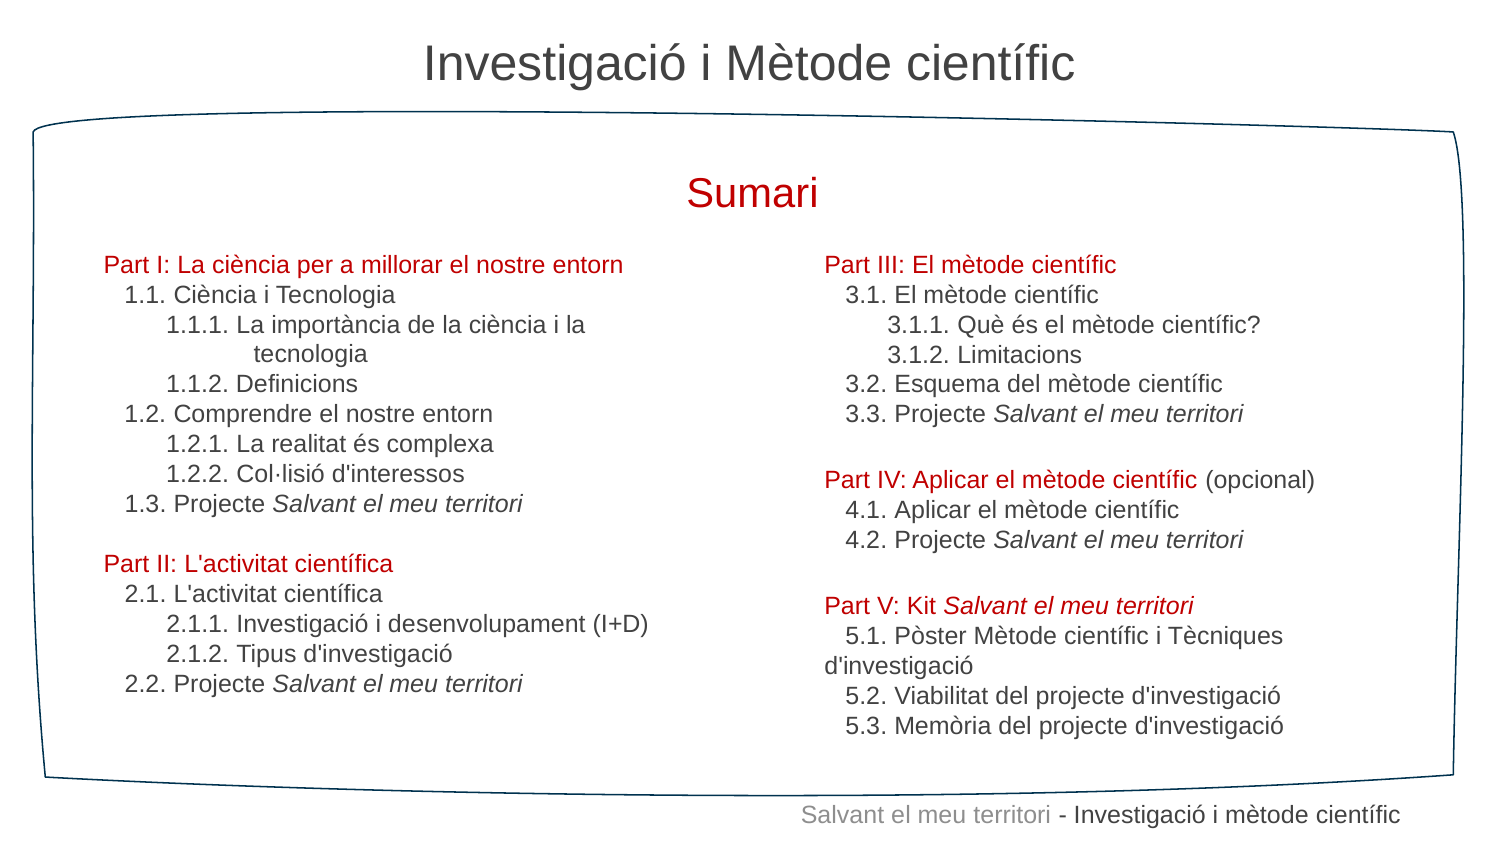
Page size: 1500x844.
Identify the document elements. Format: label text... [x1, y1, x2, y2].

title Investigació i Mètode científic [0, 20, 1499, 106]
text_box Sumari [88, 148, 1417, 234]
text_box [32, 111, 1464, 790]
text_box Part I: La ciència per a millorar el nostre entorn 1.1. Ciència i Tecnologia 1.1.1. La importància de la ciència i la tecnologia 1.1.2. Definicions 1.2. Comprendre el nostre entorn 1.2.1. La realitat és complexa 1.2.2. Col·lisió d'interessos 1.3. Projecte Salvant el meu territori Part II: L'activitat científica 2.1. L'activitat científica 2.1.1. Investigació i desenvolupament (I+D) 2.1.2. Tipus d'investigació 2.2. Projecte Salvant el meu territori [88, 240, 696, 705]
text_box Part III: El mètode científic 3.1. El mètode científic 3.1.1. Què és el mètode científic? 3.1.2. Limitacions 3.2. Esquema del mètode científic 3.3. Projecte Salvant el meu territori Part IV: Aplicar el mètode científic (opcional) 4.1. Aplicar el mètode científic 4.2. Projecte Salvant el meu territori Part V: Kit Salvant el meu territori 5.1. Pòster Mètode científic i Tècniques d'investigació 5.2. Viabilitat del projecte d'investigació 5.3. Memòria del projecte d'investigació [809, 240, 1417, 777]
text_box Salvant el meu territori - Investigació i mètode científic [88, 790, 1417, 844]
